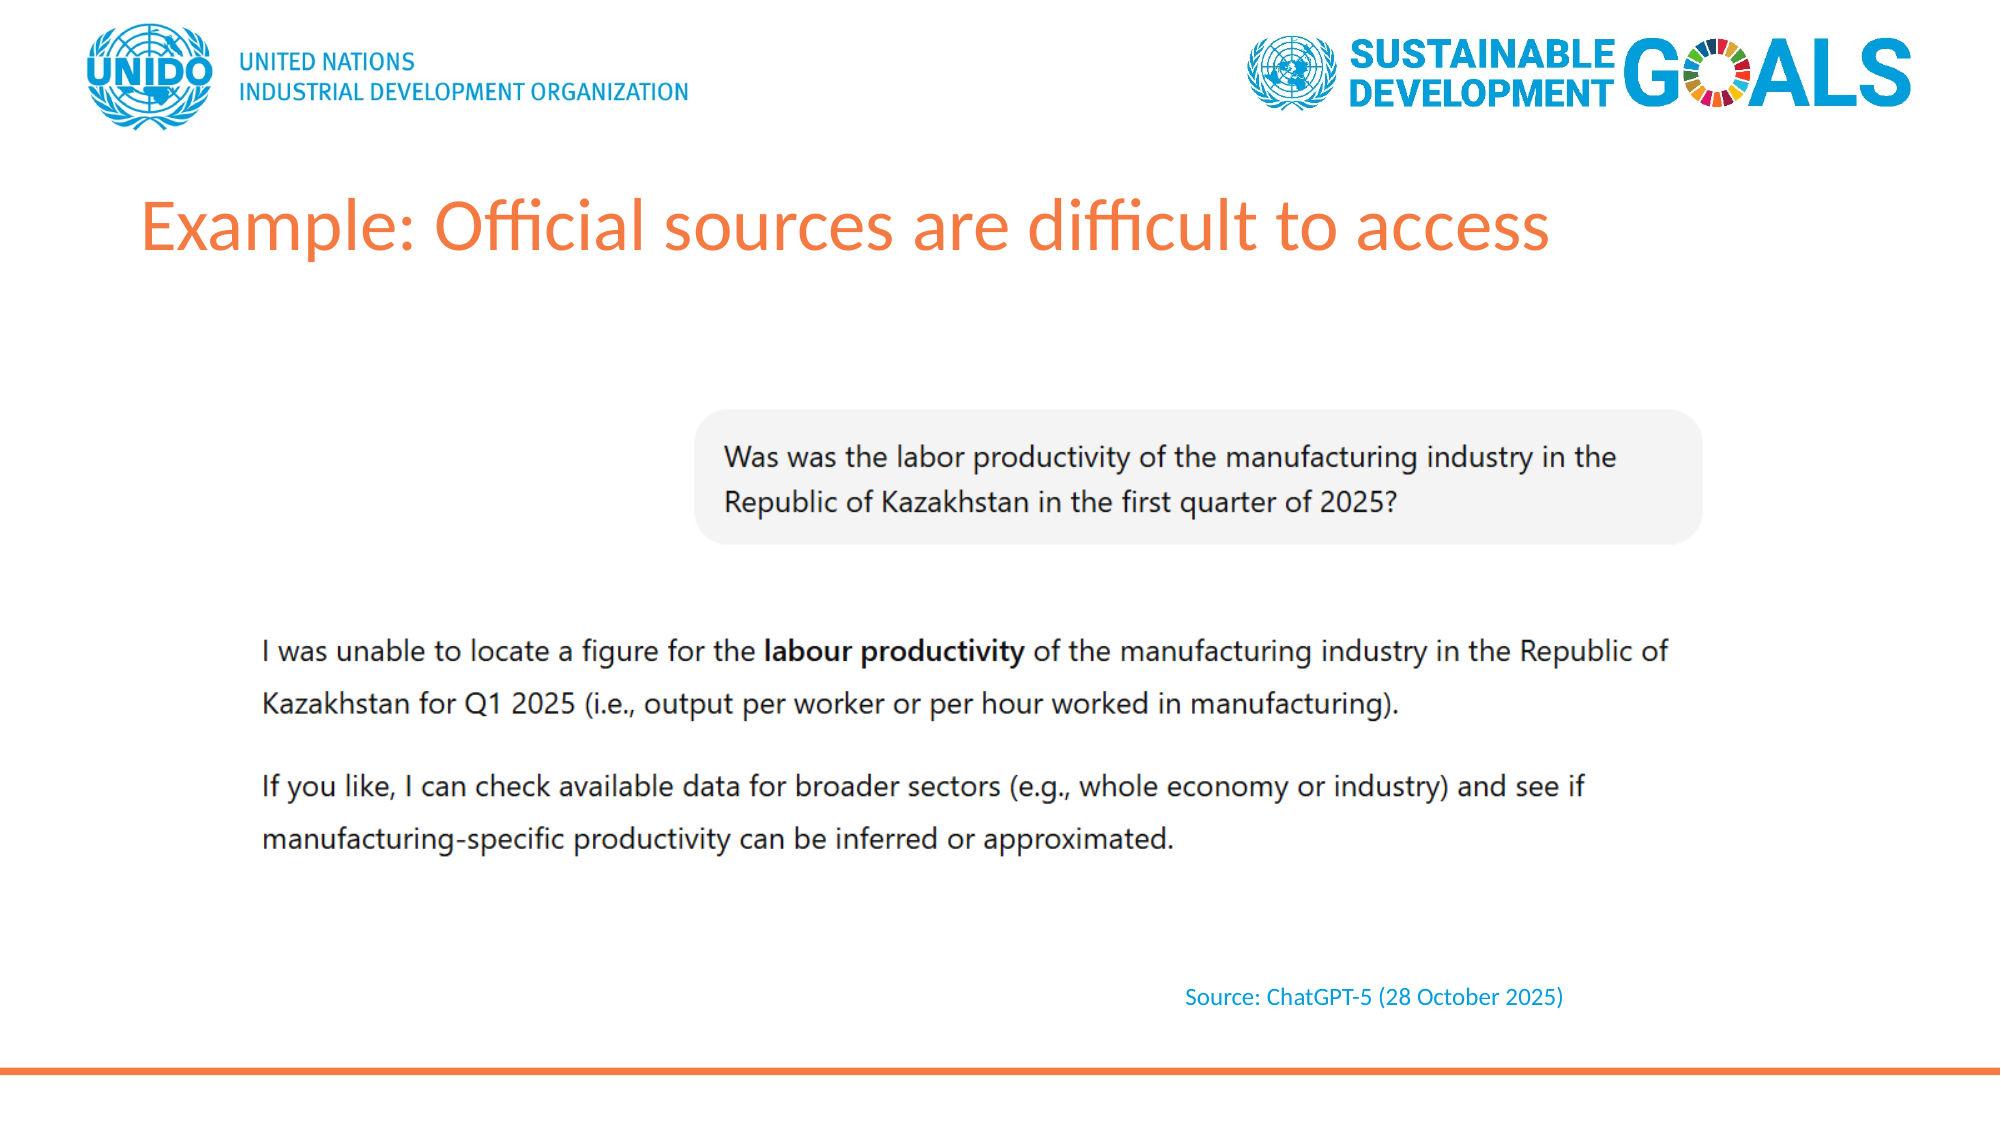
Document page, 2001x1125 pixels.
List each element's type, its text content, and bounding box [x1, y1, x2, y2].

picture [238, 377, 1759, 889]
title Example: Official sources are difficult to access [125, 178, 1872, 348]
list Source: ChatGPT-5 (28 October 2025) [1055, 973, 1580, 1022]
text_box [0, 1067, 2000, 1076]
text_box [72, 0, 1930, 149]
